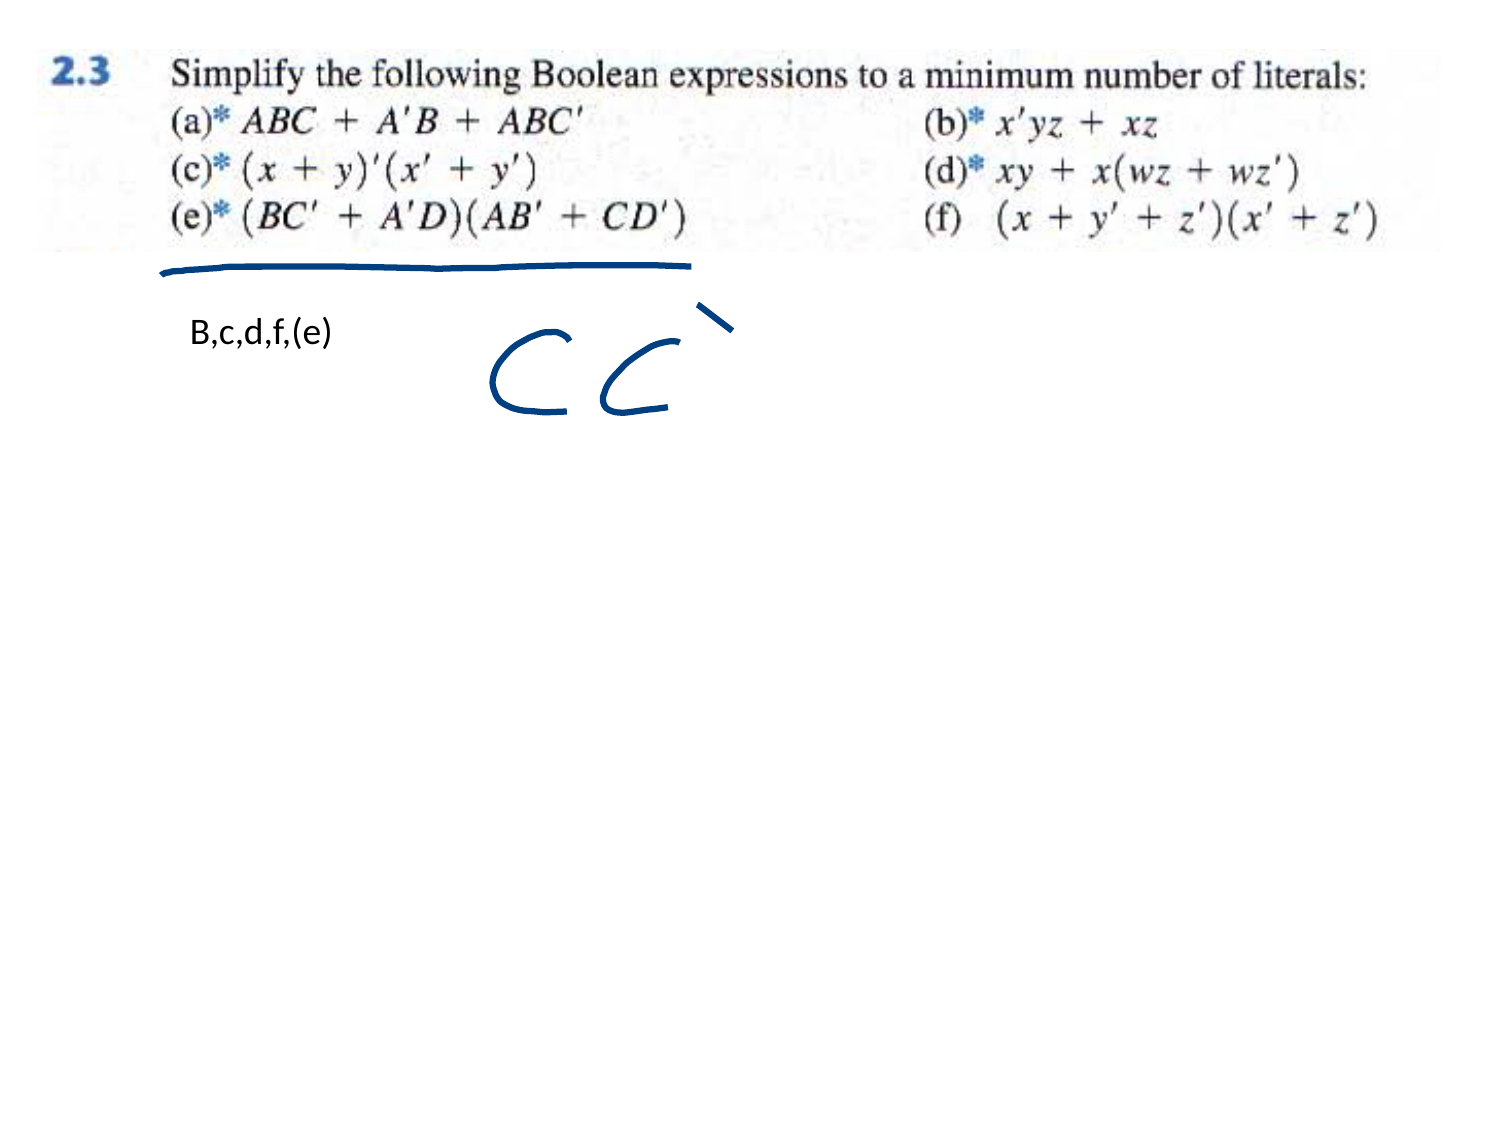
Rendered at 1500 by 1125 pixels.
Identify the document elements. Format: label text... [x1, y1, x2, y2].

text_box [160, 264, 692, 276]
picture [37, 49, 1441, 252]
text_box [602, 340, 680, 414]
text_box [491, 331, 571, 414]
text_box B,c,d,f,(e) [174, 299, 963, 360]
text_box [696, 303, 733, 332]
